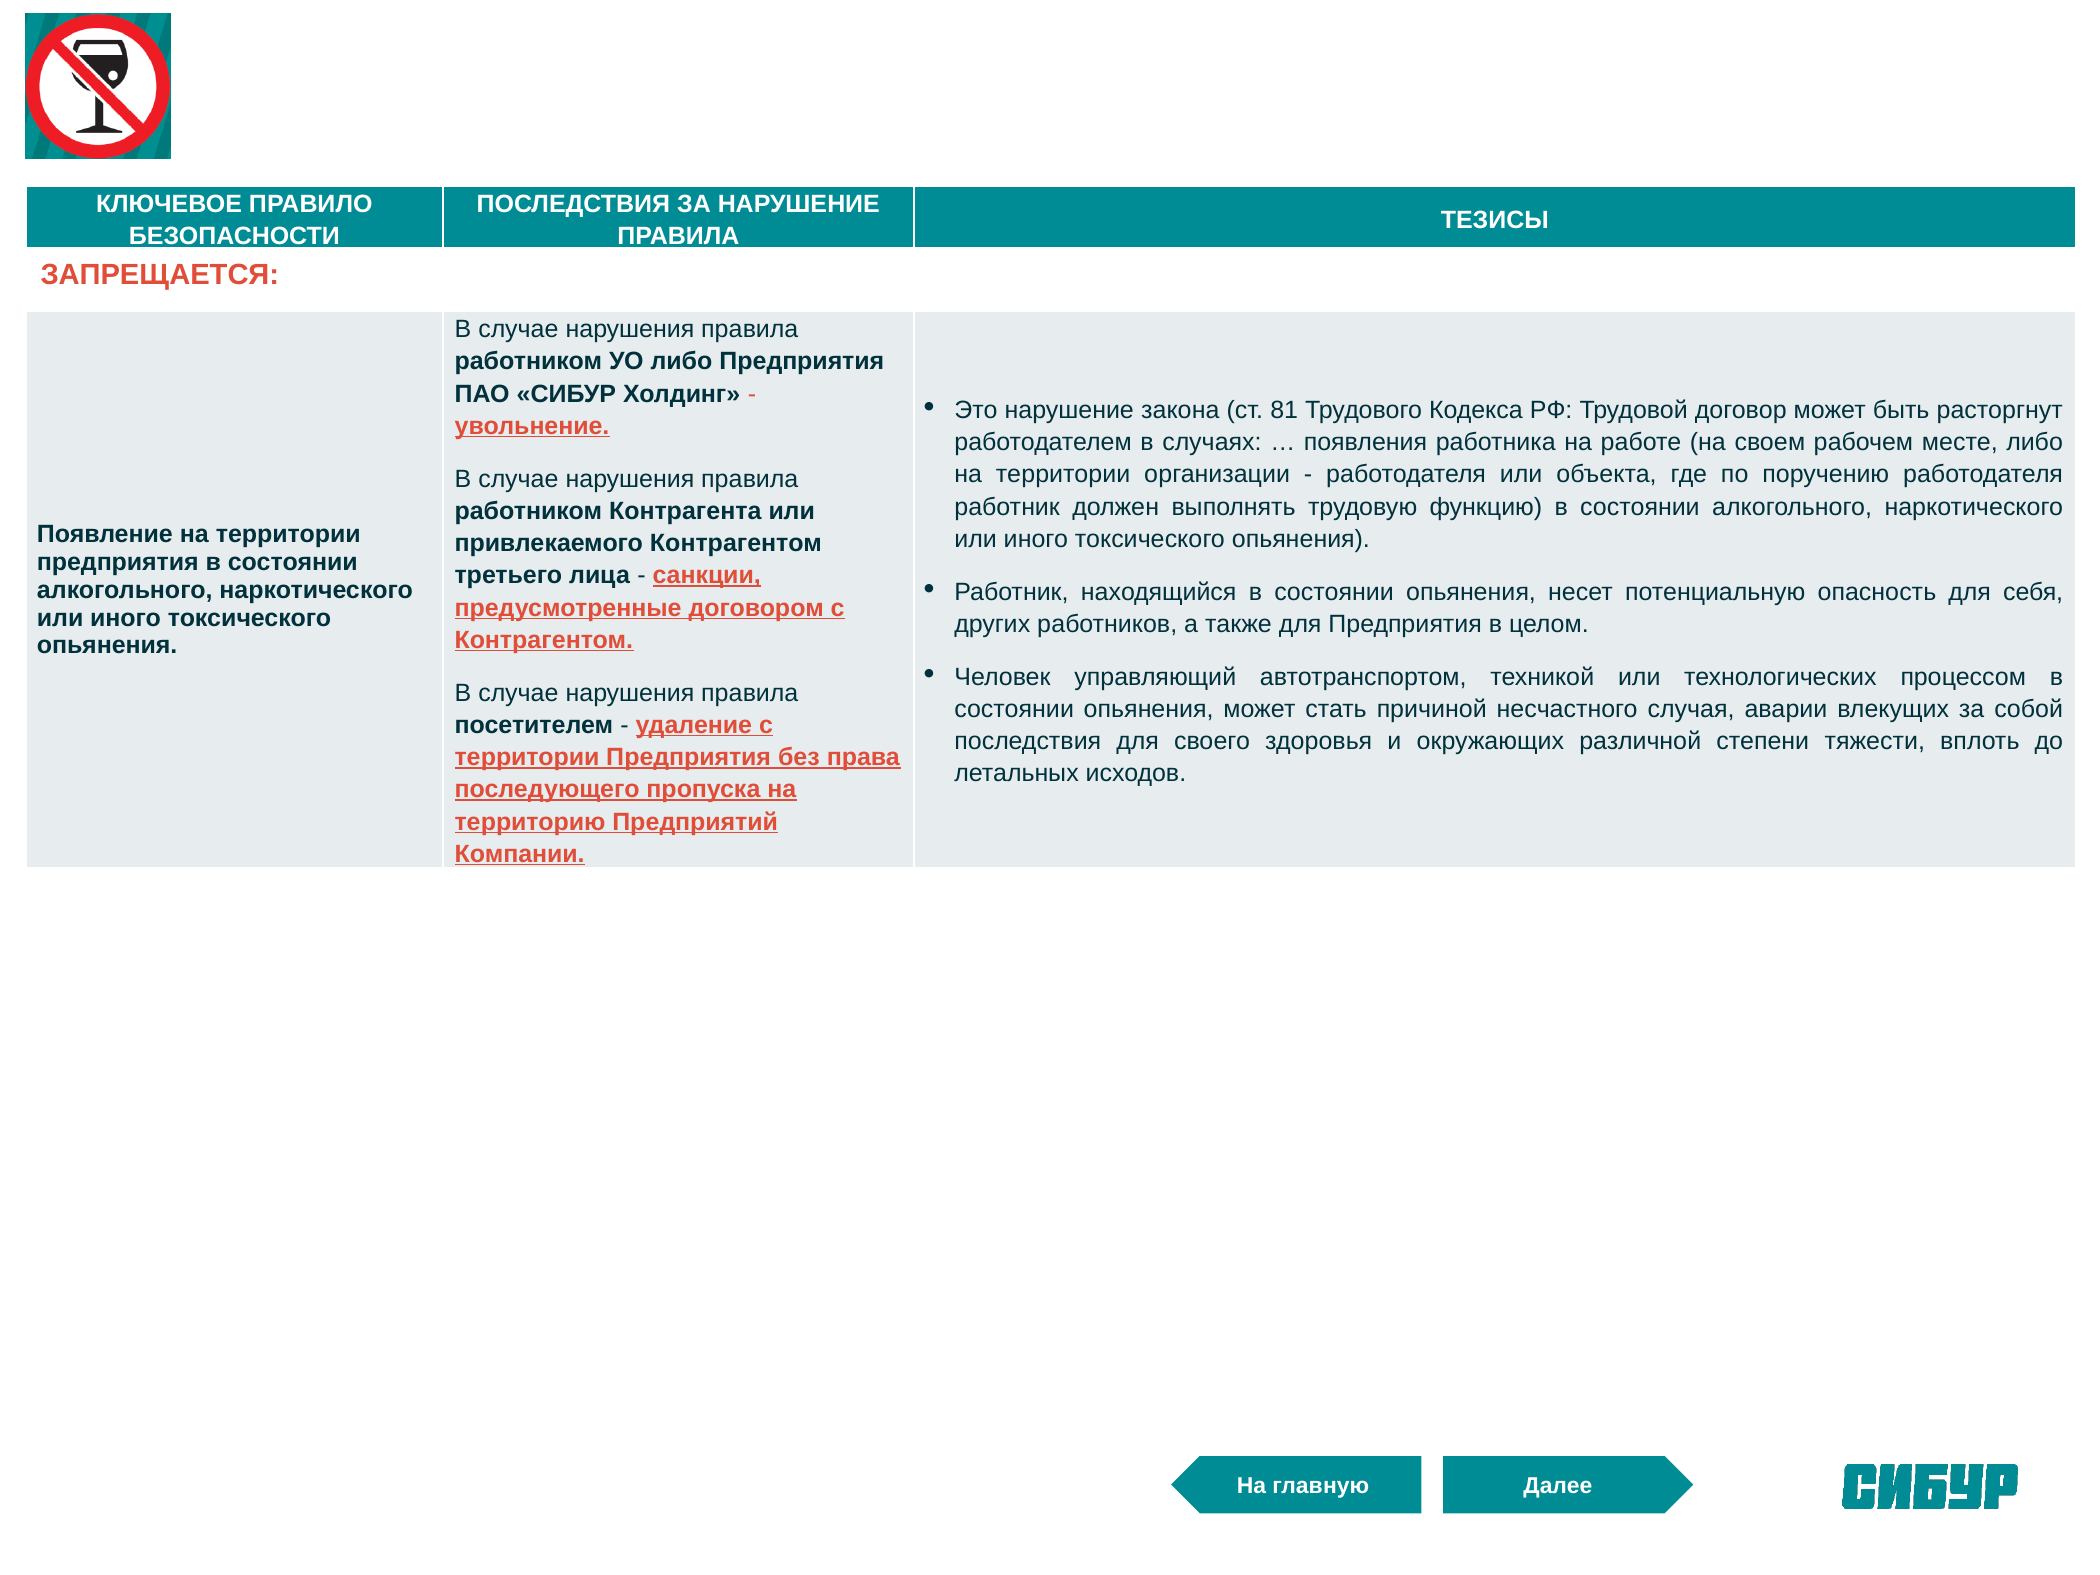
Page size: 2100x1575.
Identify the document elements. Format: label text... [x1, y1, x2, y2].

table_cell В случае нарушения правила работником УО либо Предприятия ПАО «СИБУР Холдинг» - увольнение. В случае нарушения правила работником Контрагента или привлекаемого Контрагентом третьего лица - санкции, предусмотренные договором с Контрагентом. В случае нарушения правила посетителем - удаление с территории Предприятия без права последующего пропуска на территорию Предприятий Компании. [444, 312, 913, 867]
table_header ПОСЛЕДСТВИЯ ЗА НАРУШЕНИЕ ПРАВИЛА [444, 187, 913, 247]
table_header КЛЮЧЕВОЕ ПРАВИЛО БЕЗОПАСНОСТИ [27, 187, 442, 247]
text_box На главную [1169, 1455, 1423, 1515]
text_box Далее [1442, 1455, 1695, 1515]
picture [25, 13, 171, 159]
table_cell Появление на территории предприятия в состоянии алкогольного, наркотического или иного токсического опьянения. [27, 312, 442, 867]
picture [1842, 1464, 2018, 1509]
table_cell Это нарушение закона (ст. 81 Трудового Кодекса РФ: Трудовой договор может быть расторгнут работодателем в случаях: … появления работника на работе (на своем рабочем месте, либо на территории организации - работодателя или объекта, где по поручению работодателя работник должен выполнять трудовую функцию) в состоянии алкогольного, наркотического или иного токсического опьянения). Работник, находящийся в состоянии опьянения, несет потенциальную опасность для себя, других работников, а также для Предприятия в целом. Человек управляющий автотранспортом, техникой или технологических процессом в состоянии опьянения, может стать причиной несчастного случая, аварии влекущих за собой последствия для своего здоровья и окружающих различной степени тяжести, вплоть до летальных исходов. [915, 312, 2075, 867]
table_header ТЕЗИСЫ [915, 187, 2075, 247]
table_cell ЗАПРЕЩАЕТСЯ: [27, 253, 2075, 310]
